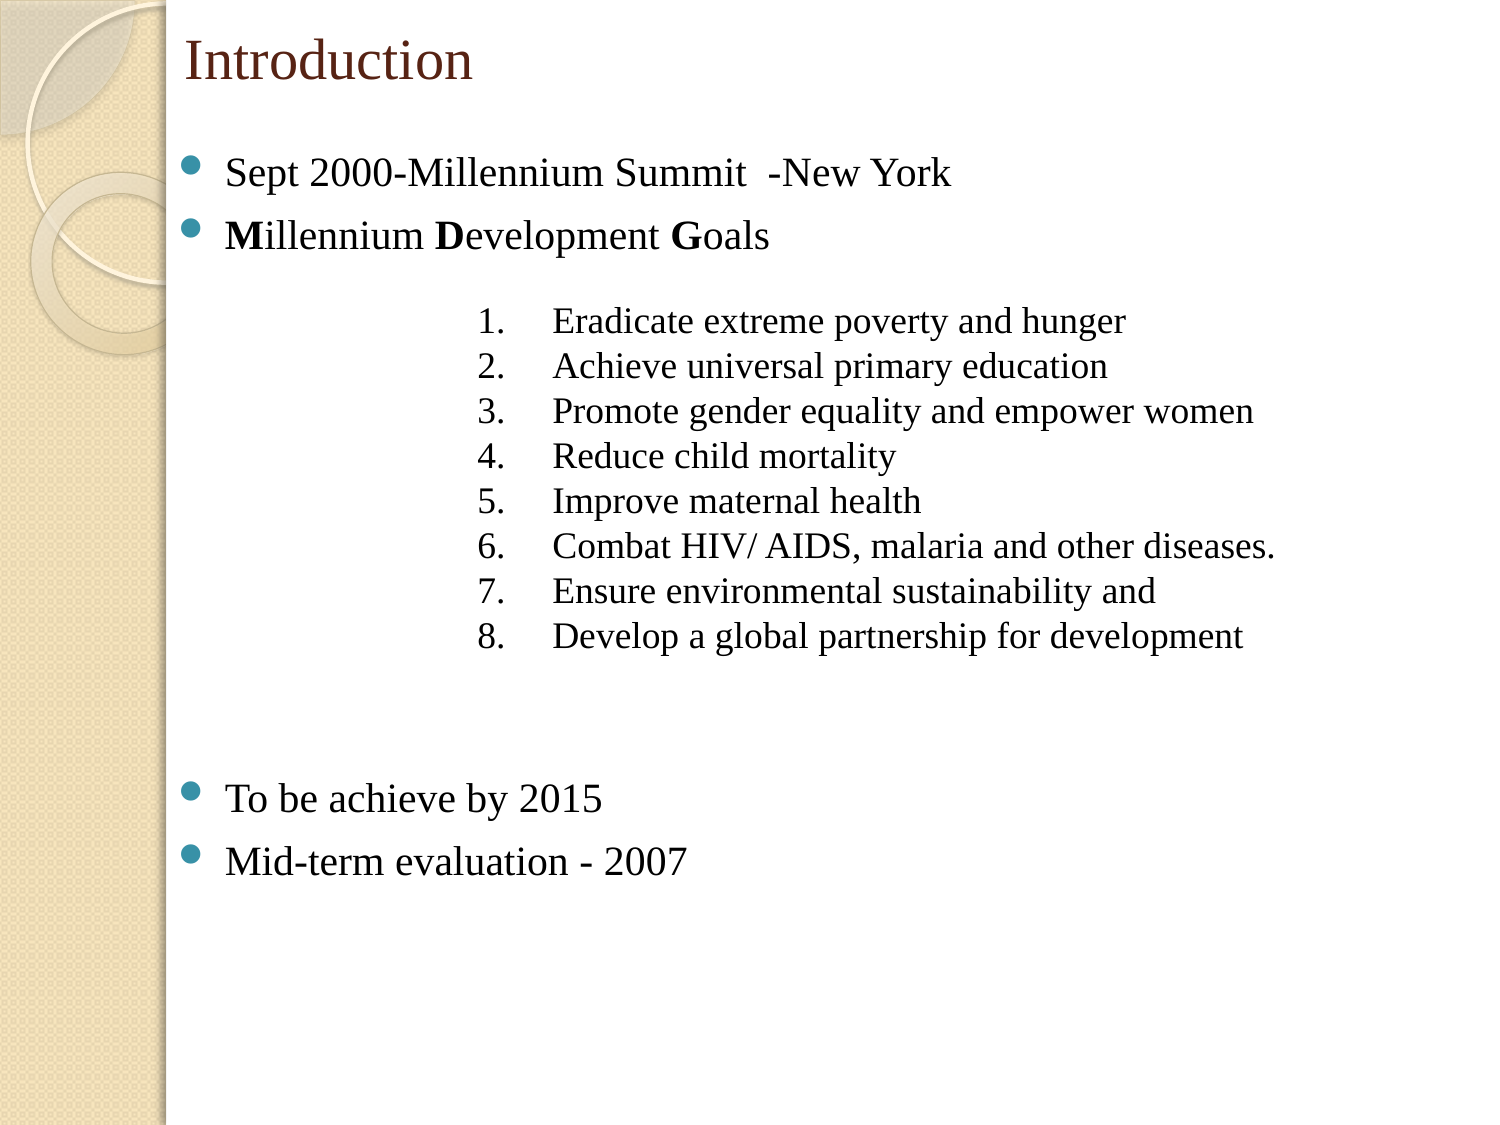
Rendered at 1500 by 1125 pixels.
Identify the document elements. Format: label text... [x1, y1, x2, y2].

text_box Eradicate extreme poverty and hunger Achieve universal primary education Promote gender equality and empower women Reduce child mortality Improve maternal health Combat HIV/ AIDS, malaria and other diseases. Ensure environmental sustainability and Develop a global partnership for development [462, 288, 1338, 709]
list Sept 2000-Millennium Summit -New York Millennium Development Goals To be achieve by 2015 Mid-term evaluation - 2007 [150, 137, 1413, 1050]
title Introduction [24, 0, 1375, 113]
